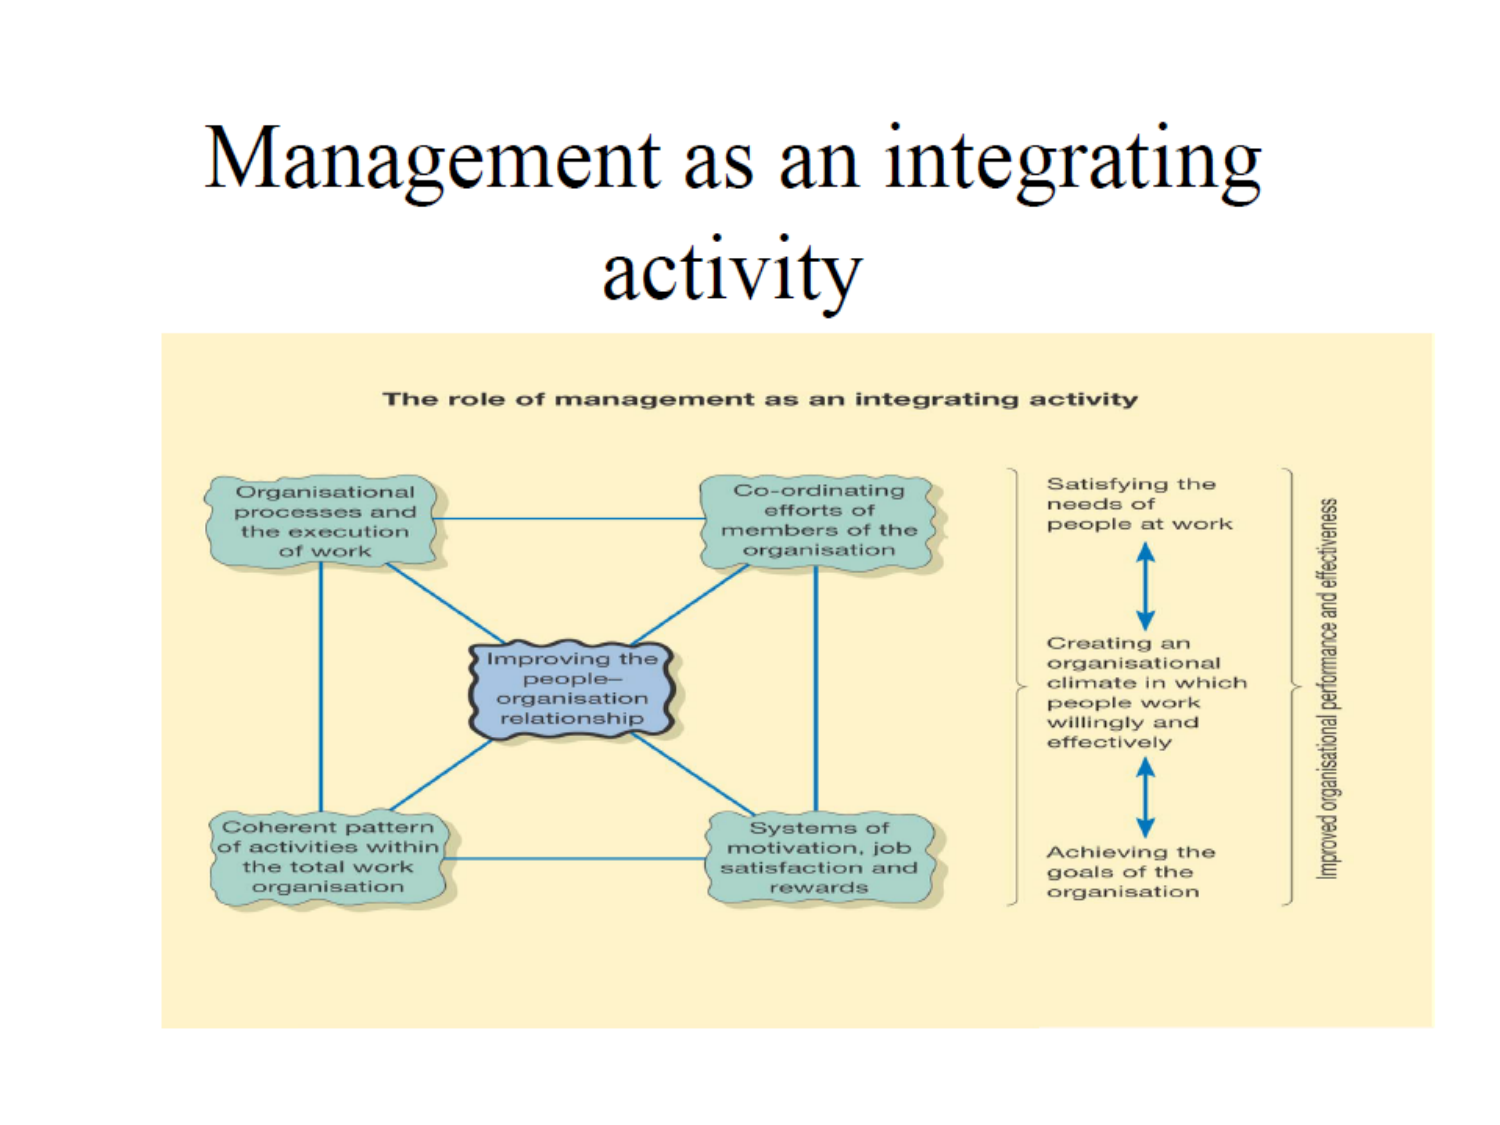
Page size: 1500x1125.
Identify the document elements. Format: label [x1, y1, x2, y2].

picture [57, 89, 1443, 1047]
